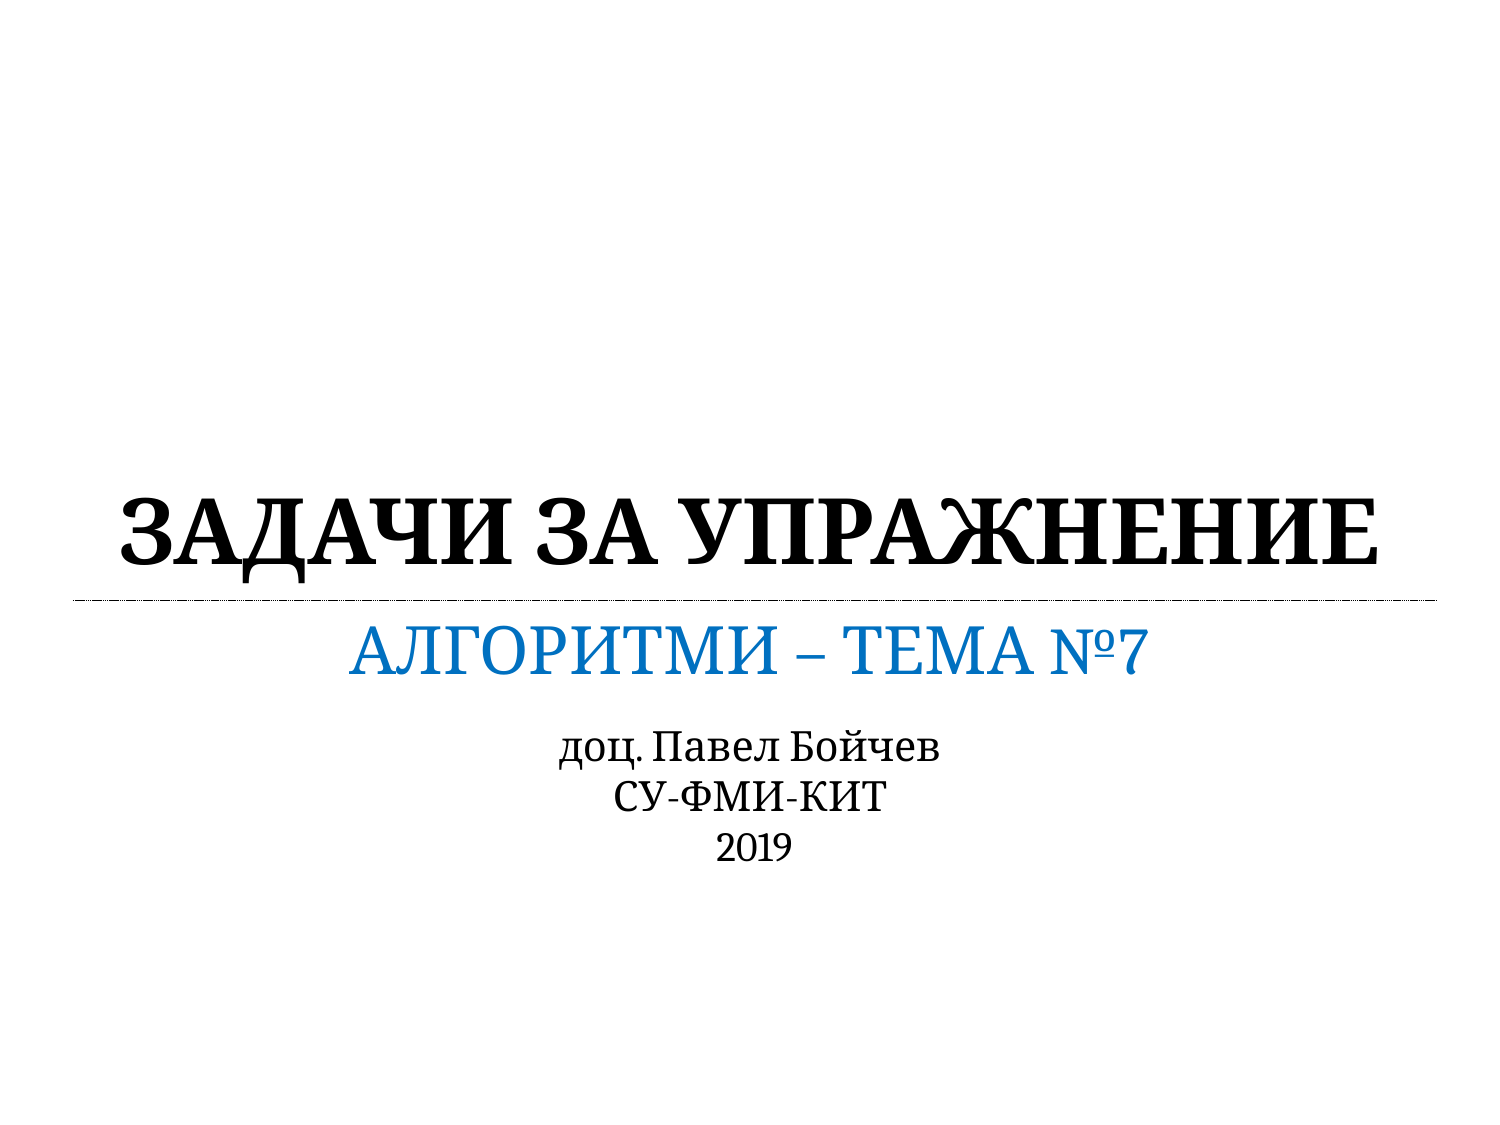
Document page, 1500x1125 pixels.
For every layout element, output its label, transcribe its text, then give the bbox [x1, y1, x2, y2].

title Задачи за упражнение [0, 346, 1500, 594]
subtitle Алгоритми – тема №7 [0, 597, 1500, 716]
